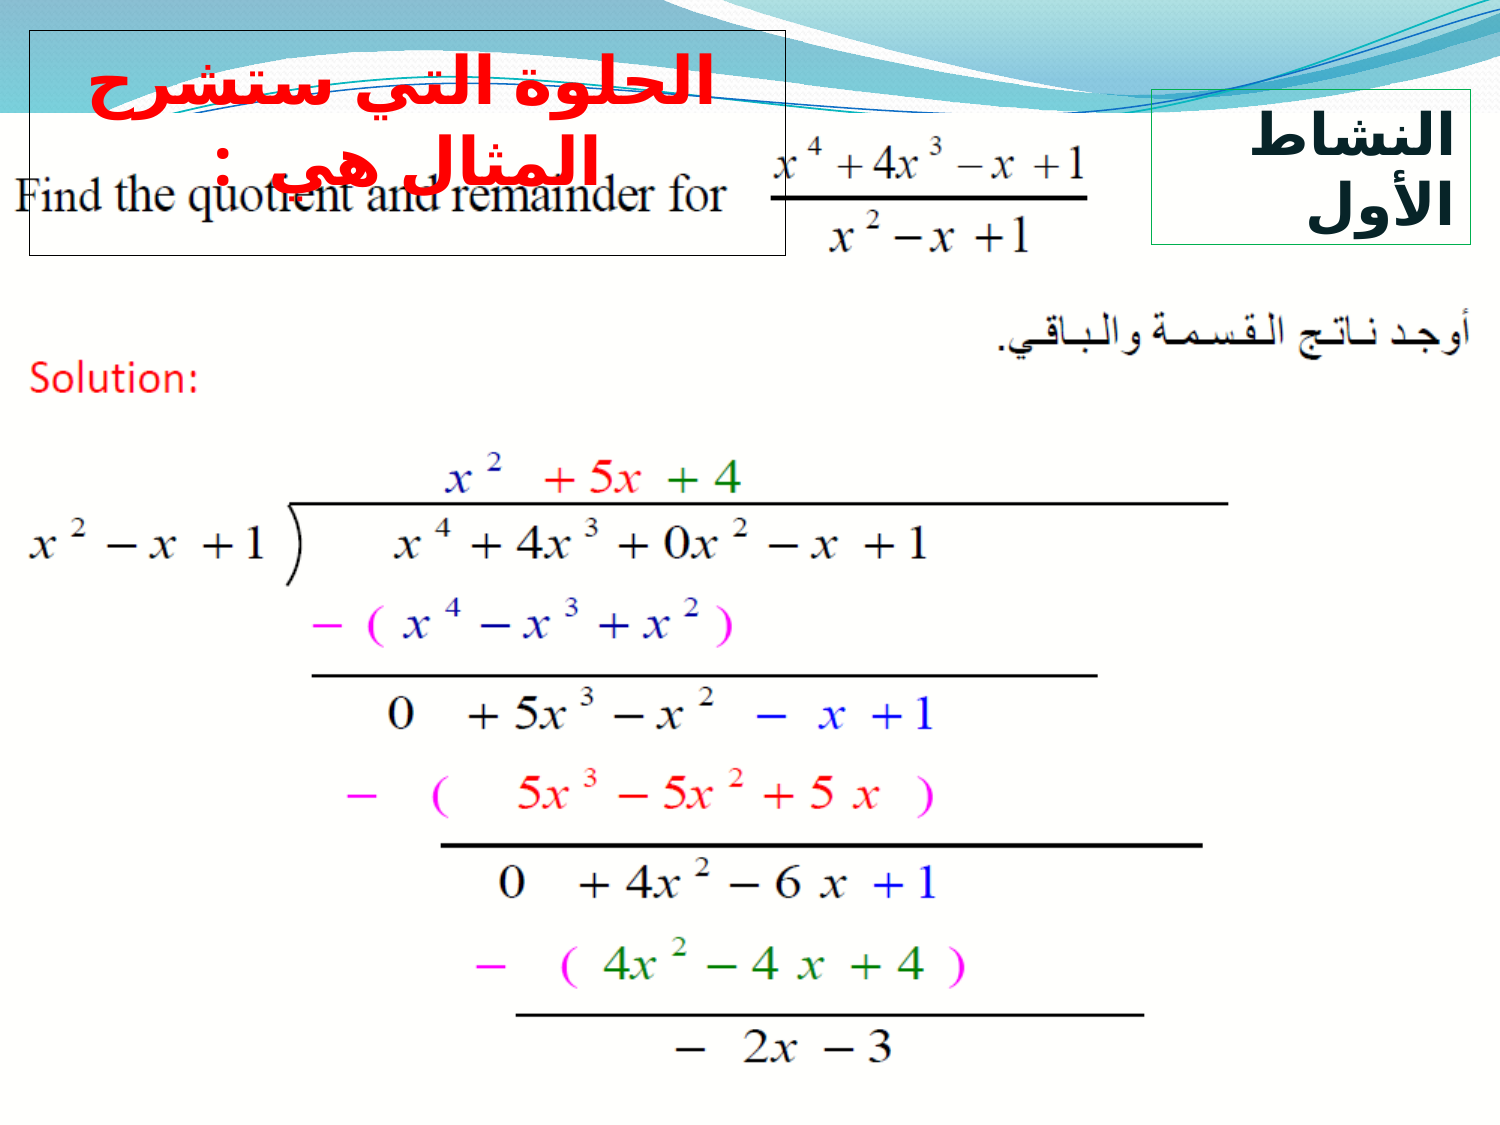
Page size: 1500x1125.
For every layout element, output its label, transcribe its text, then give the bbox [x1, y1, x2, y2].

text_box الحلوة التي ستشرح المثال هي : [29, 30, 786, 112]
picture [0, 113, 1500, 1125]
text_box النشاط الأول [1151, 89, 1471, 112]
